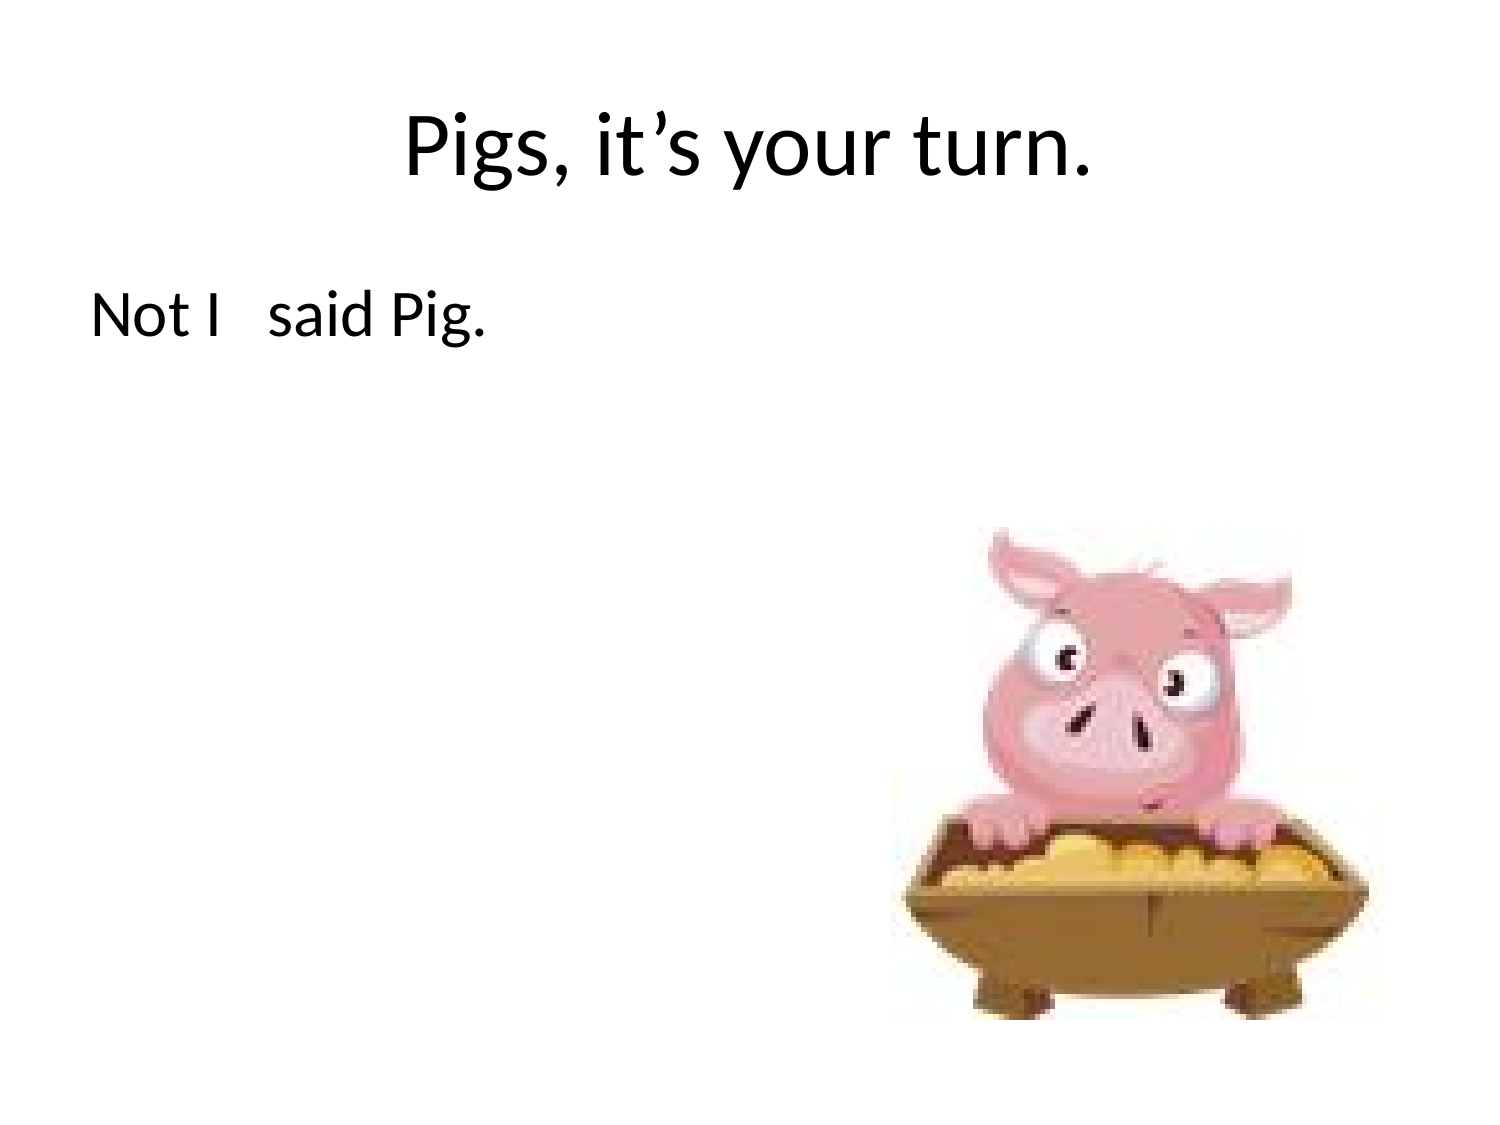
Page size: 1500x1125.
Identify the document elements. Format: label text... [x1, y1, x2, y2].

picture [891, 526, 1385, 1020]
title Pigs, it’s your turn. [75, 45, 1425, 233]
list Not I said Pig. [75, 262, 1425, 1005]
